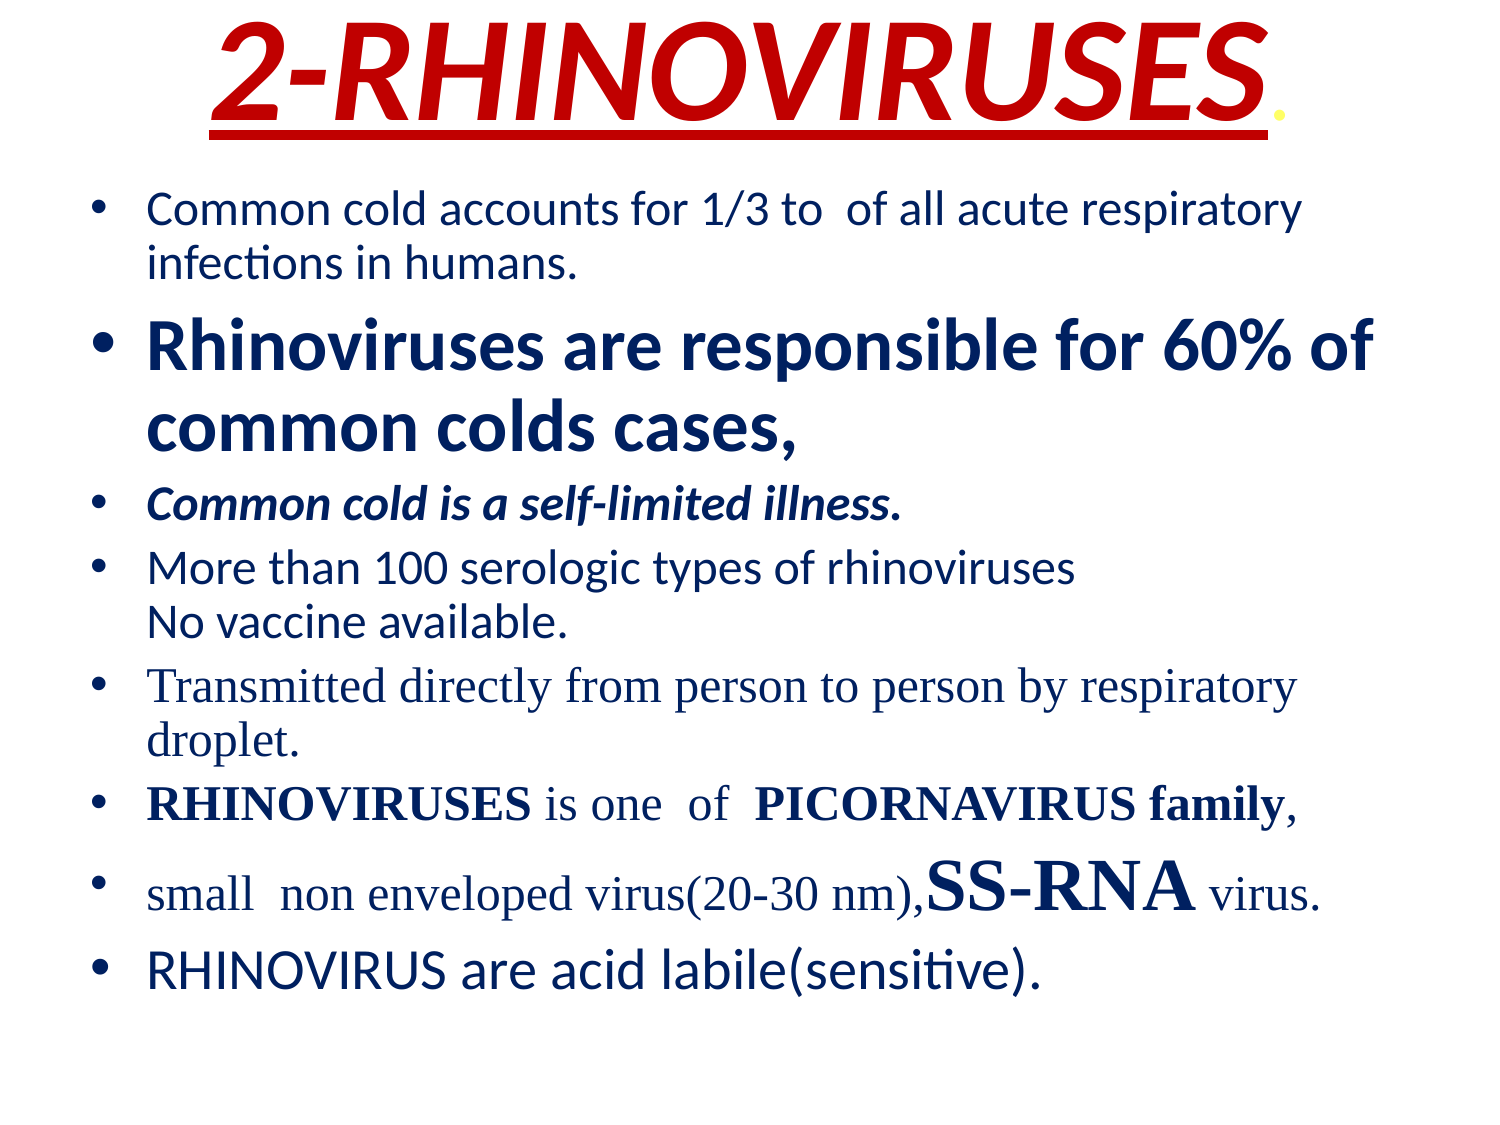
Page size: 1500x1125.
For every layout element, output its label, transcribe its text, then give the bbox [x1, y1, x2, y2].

list Common cold accounts for 1/3 to of all acute respiratory infections in humans. Rhinoviruses are responsible for 60% of common colds cases, Common cold is a self-limited illness. More than 100 serologic types of rhinoviruses No vaccine available. Transmitted directly from person to person by respiratory droplet. RHINOVIRUSES is one of PICORNAVIRUS family, small non enveloped virus(20-30 nm),SS-RNA virus. RHINOVIRUS are acid labile(sensitive). [75, 174, 1425, 1125]
title 2-RHINOVIRUSES. [75, 0, 1425, 174]
